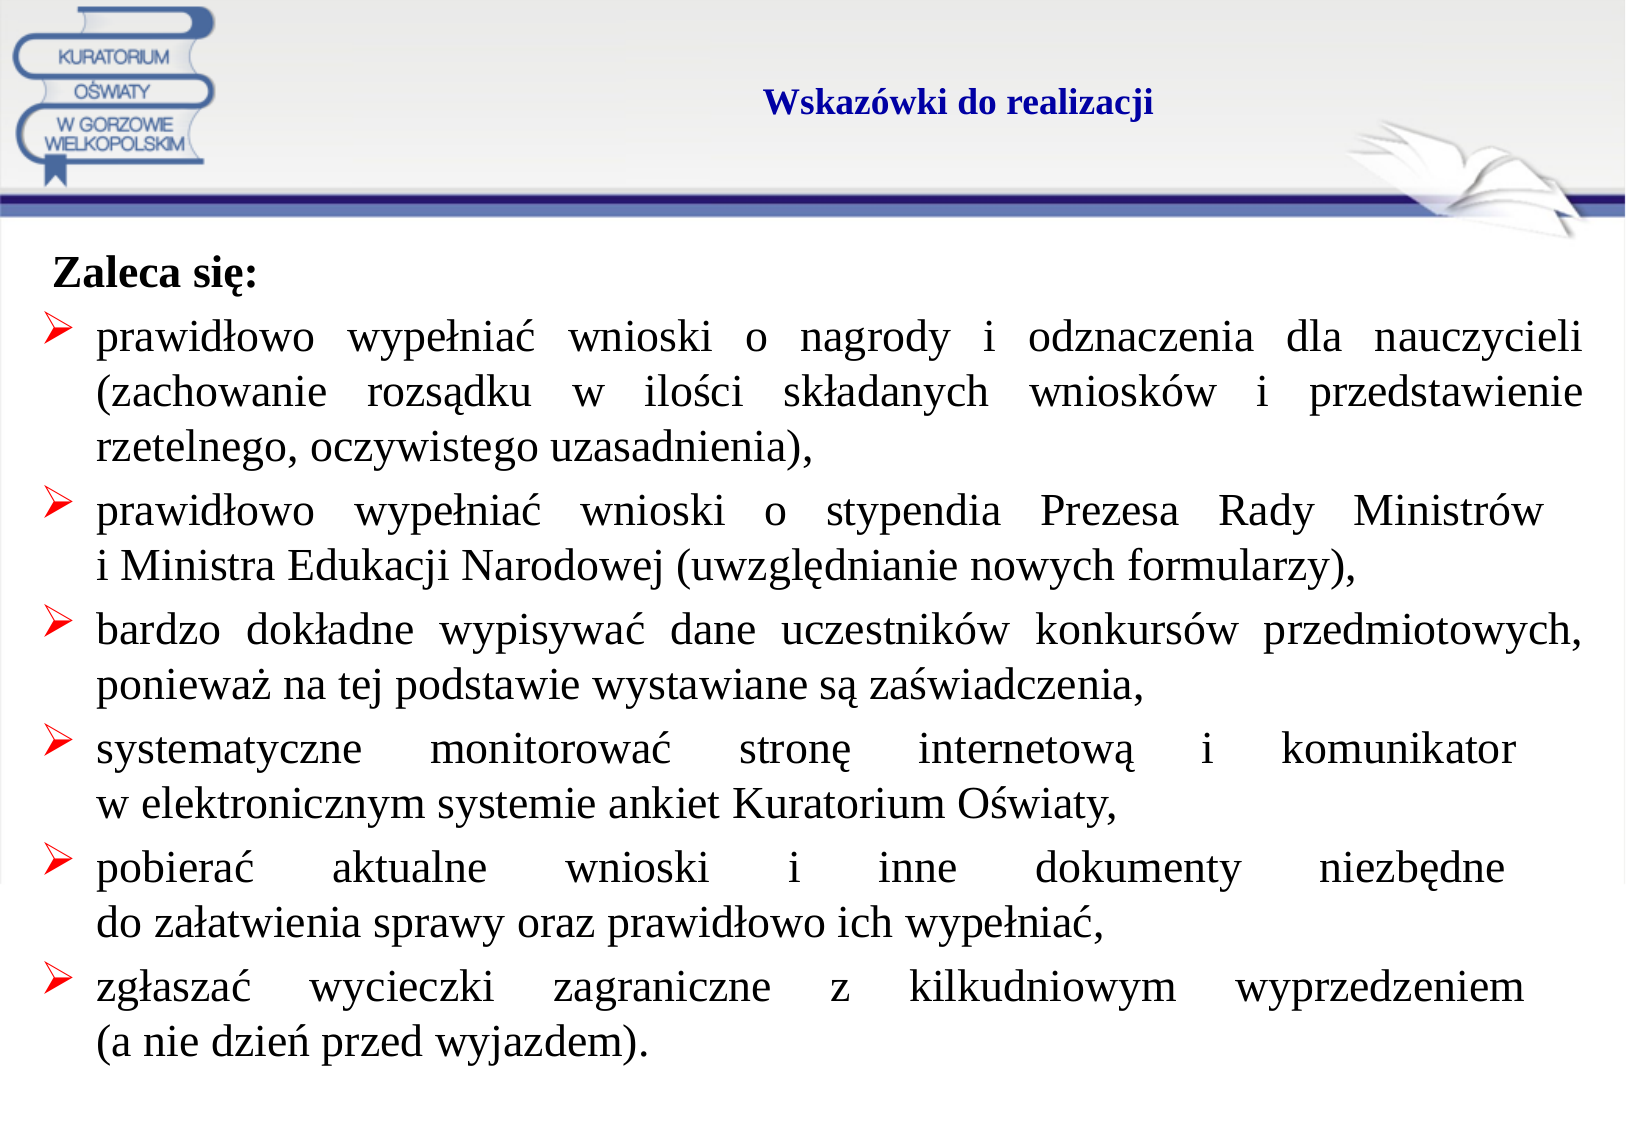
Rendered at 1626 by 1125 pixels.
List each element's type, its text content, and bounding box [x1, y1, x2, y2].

picture [0, 0, 1626, 1125]
title Wskazówki do realizacji [317, 23, 1600, 176]
list Zaleca się: prawidłowo wypełniać wnioski o nagrody i odznaczenia dla nauczycieli (zachowanie rozsądku w ilości składanych wniosków i przedstawienie rzetelnego, oczywistego uzasadnienia), prawidłowo wypełniać wnioski o stypendia Prezesa Rady Ministrów i Ministra Edukacji Narodowej (uwzględnianie nowych formularzy), bardzo dokładne wypisywać dane uczestników konkursów przedmiotowych, ponieważ na tej podstawie wystawiane są zaświadczenia, systematyczne monitorować stronę internetową i komunikator w elektronicznym systemie ankiet Kuratorium Oświaty, pobierać aktualne wnioski i inne dokumenty niezbędne do załatwienia sprawy oraz prawidłowo ich wypełniać, zgłaszać wycieczki zagraniczne z kilkudniowym wyprzedzeniem (a nie dzień przed wyjazdem). [25, 234, 1600, 1106]
